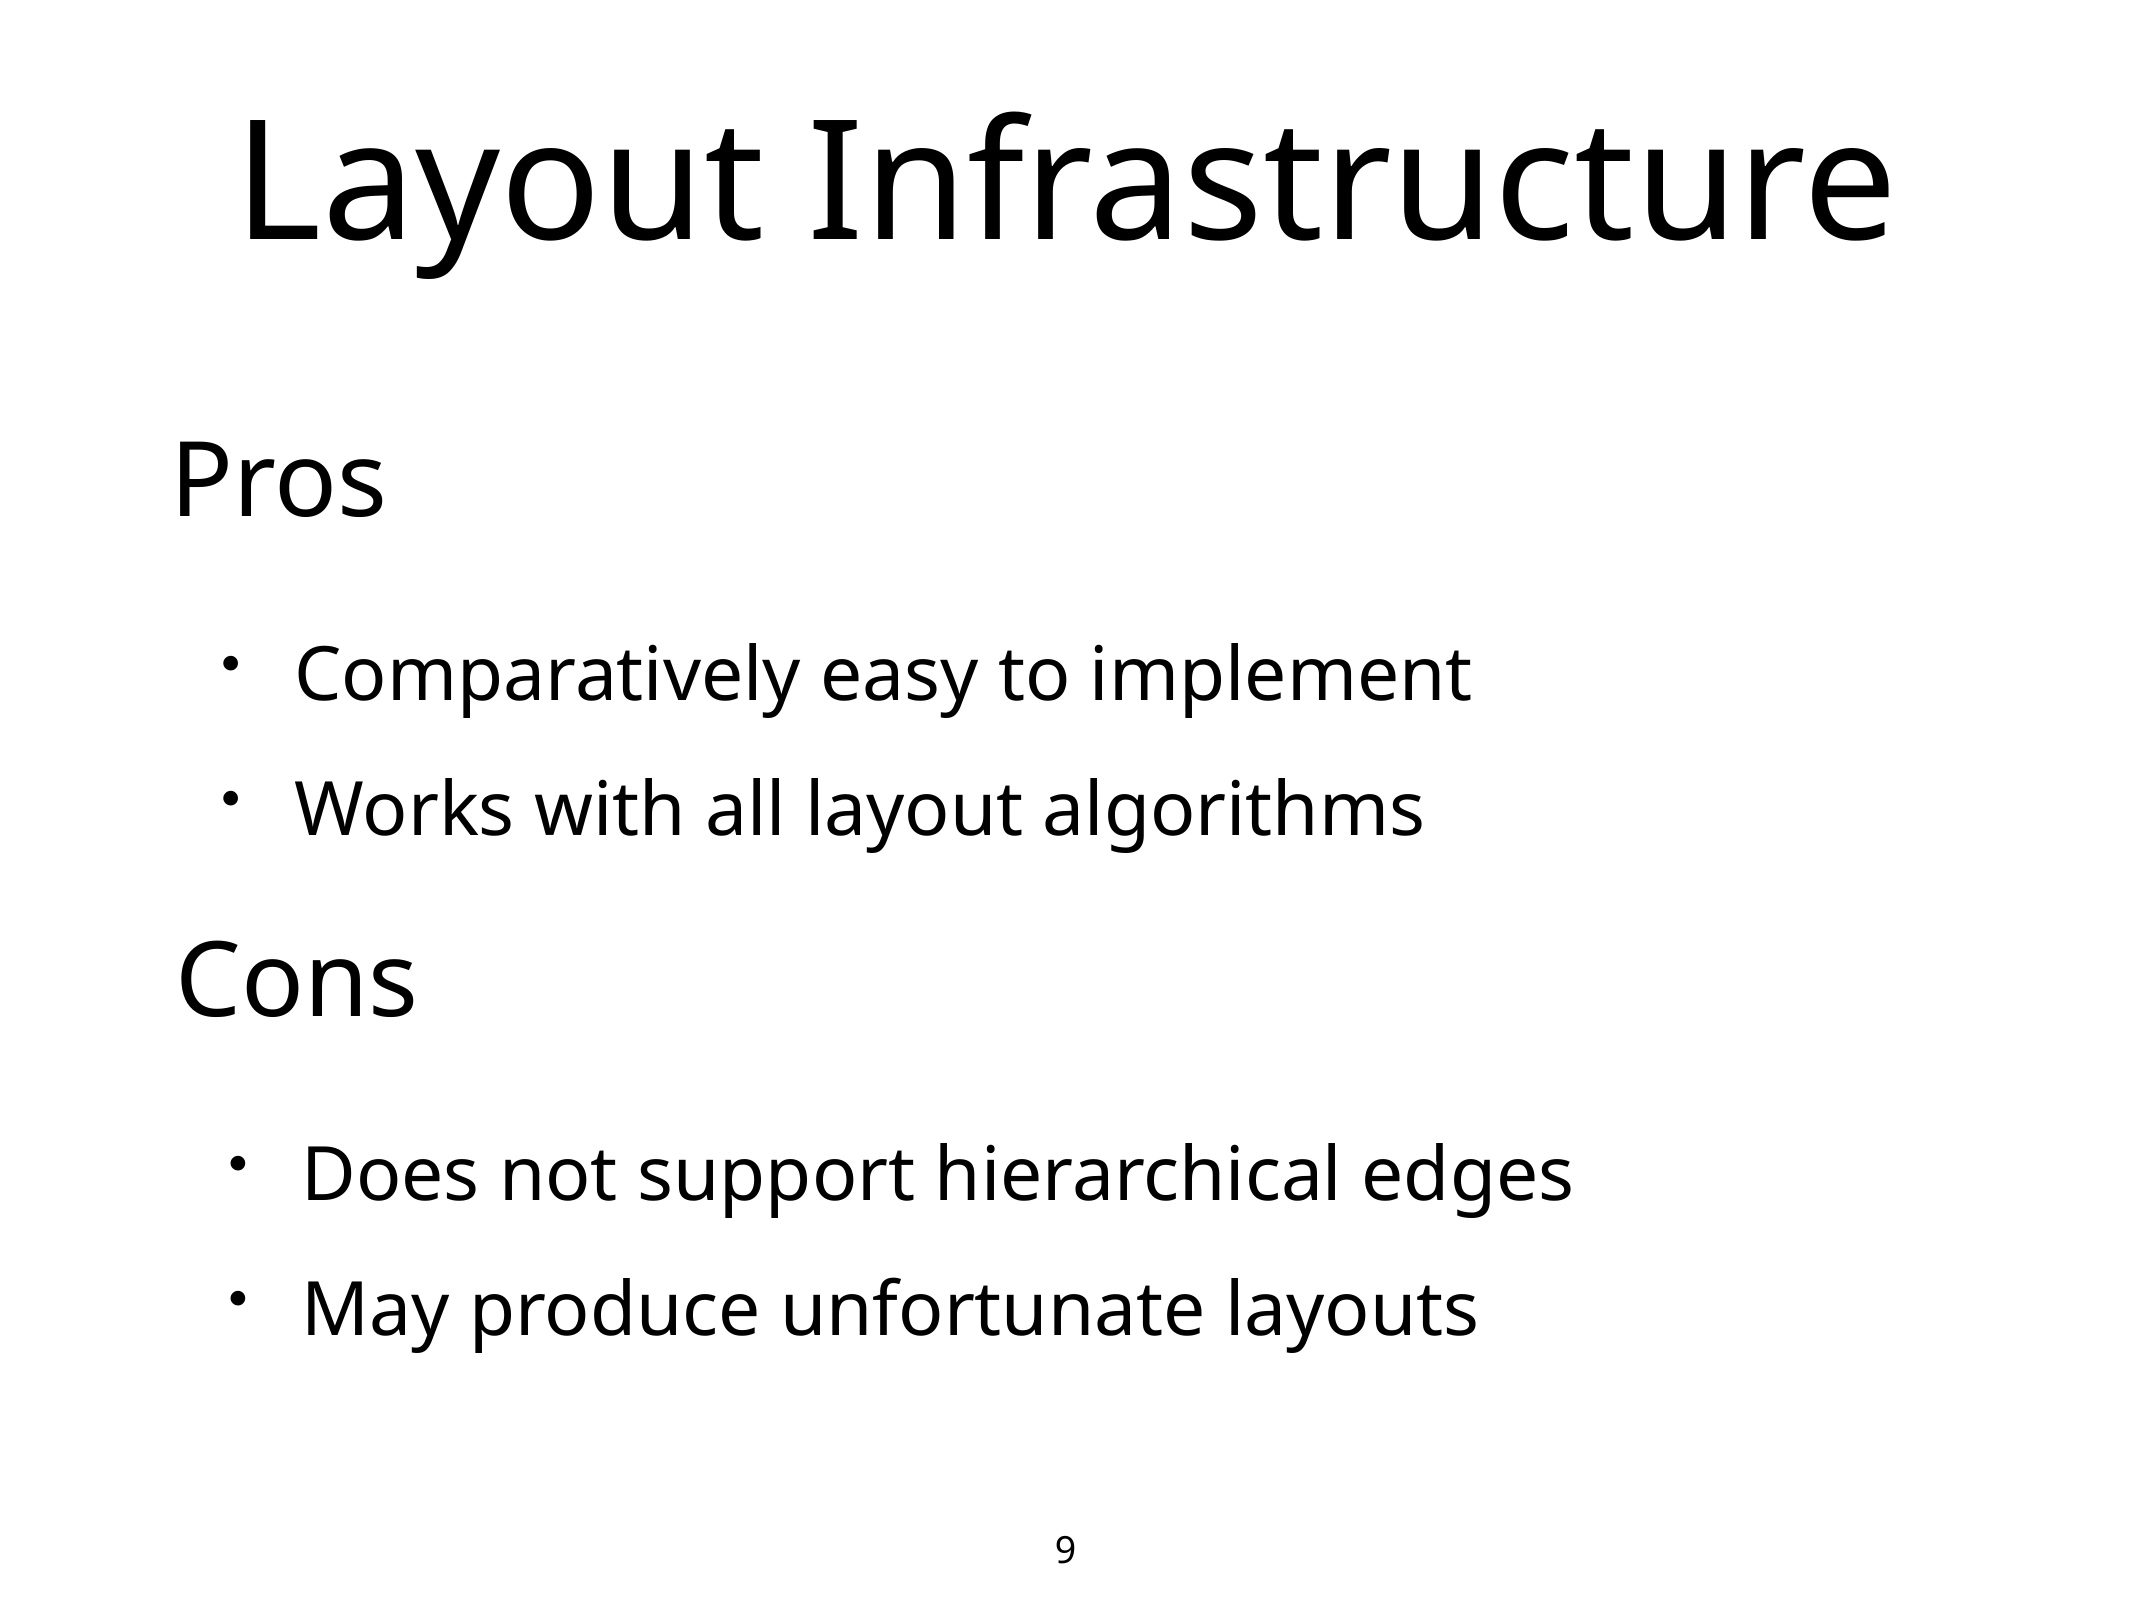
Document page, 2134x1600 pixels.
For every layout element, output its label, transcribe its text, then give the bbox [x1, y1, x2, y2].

text_box Comparatively easy to implement Works with all layout algorithms [213, 571, 1483, 859]
text_box Does not support hierarchical edges May produce unfortunate layouts [220, 1071, 1584, 1359]
text_box Cons [167, 904, 428, 1046]
text_box Pros [162, 404, 396, 546]
title Layout Infrastructure [155, 0, 1978, 351]
slide_number 9 [1045, 1517, 1086, 1581]
